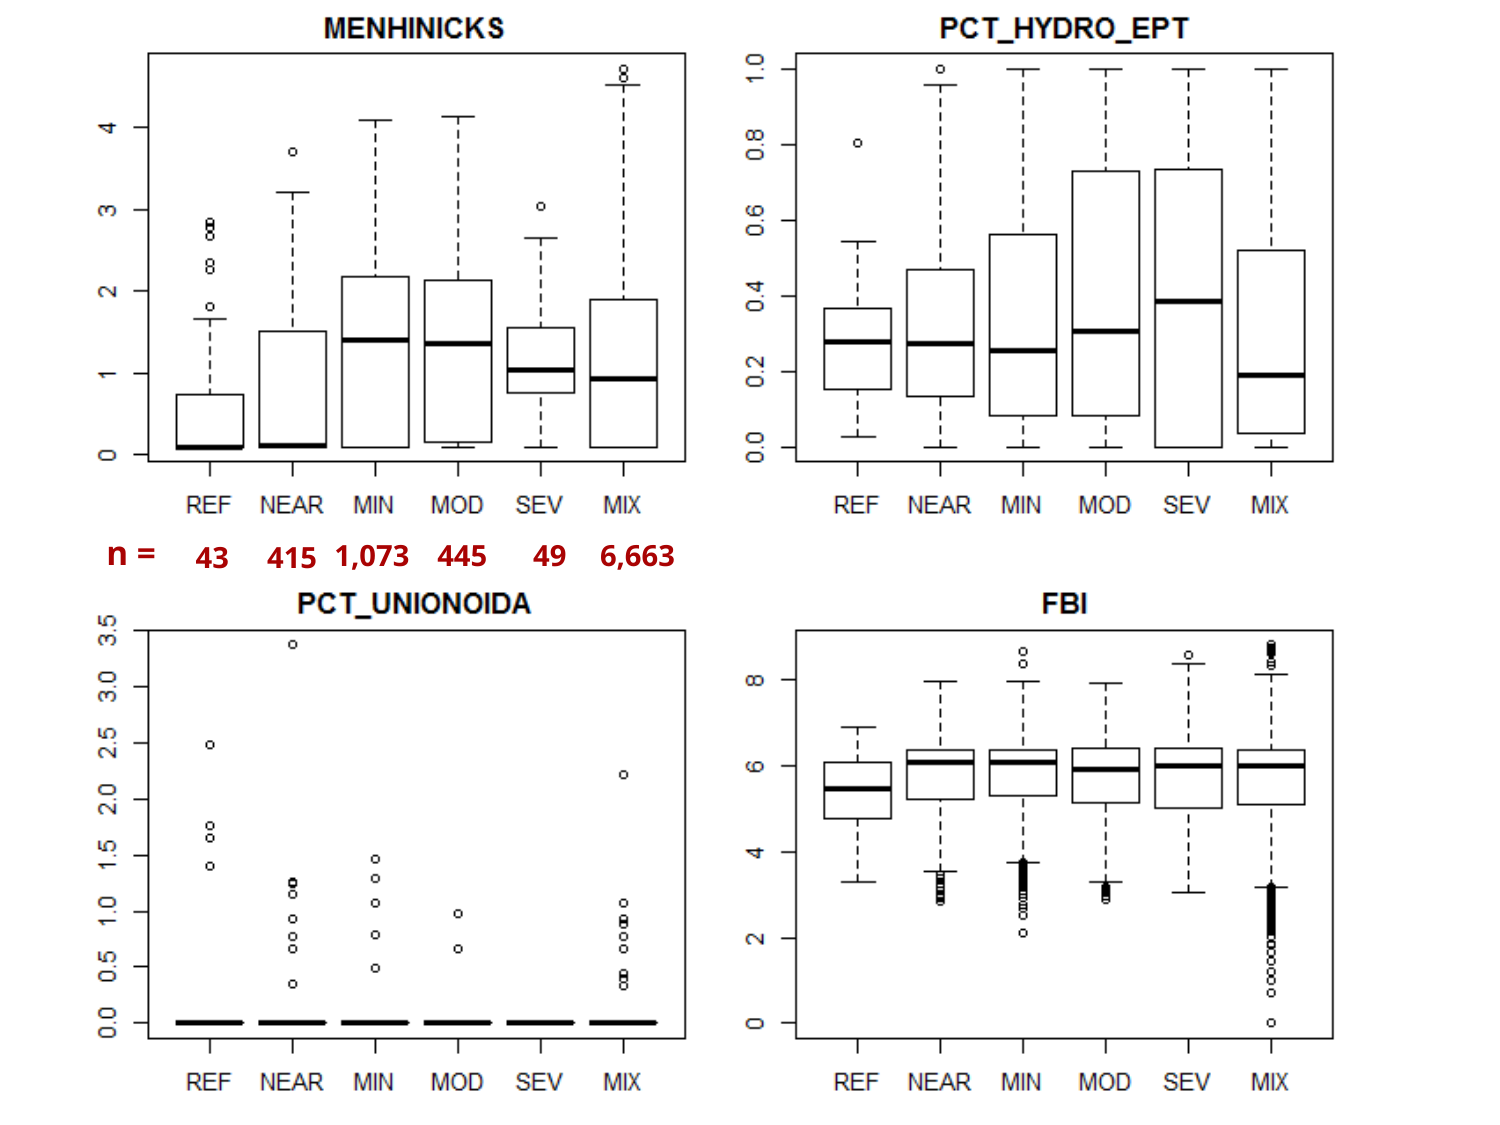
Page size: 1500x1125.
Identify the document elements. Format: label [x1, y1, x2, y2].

picture [37, 2, 1445, 1125]
text_box [87, 524, 701, 583]
